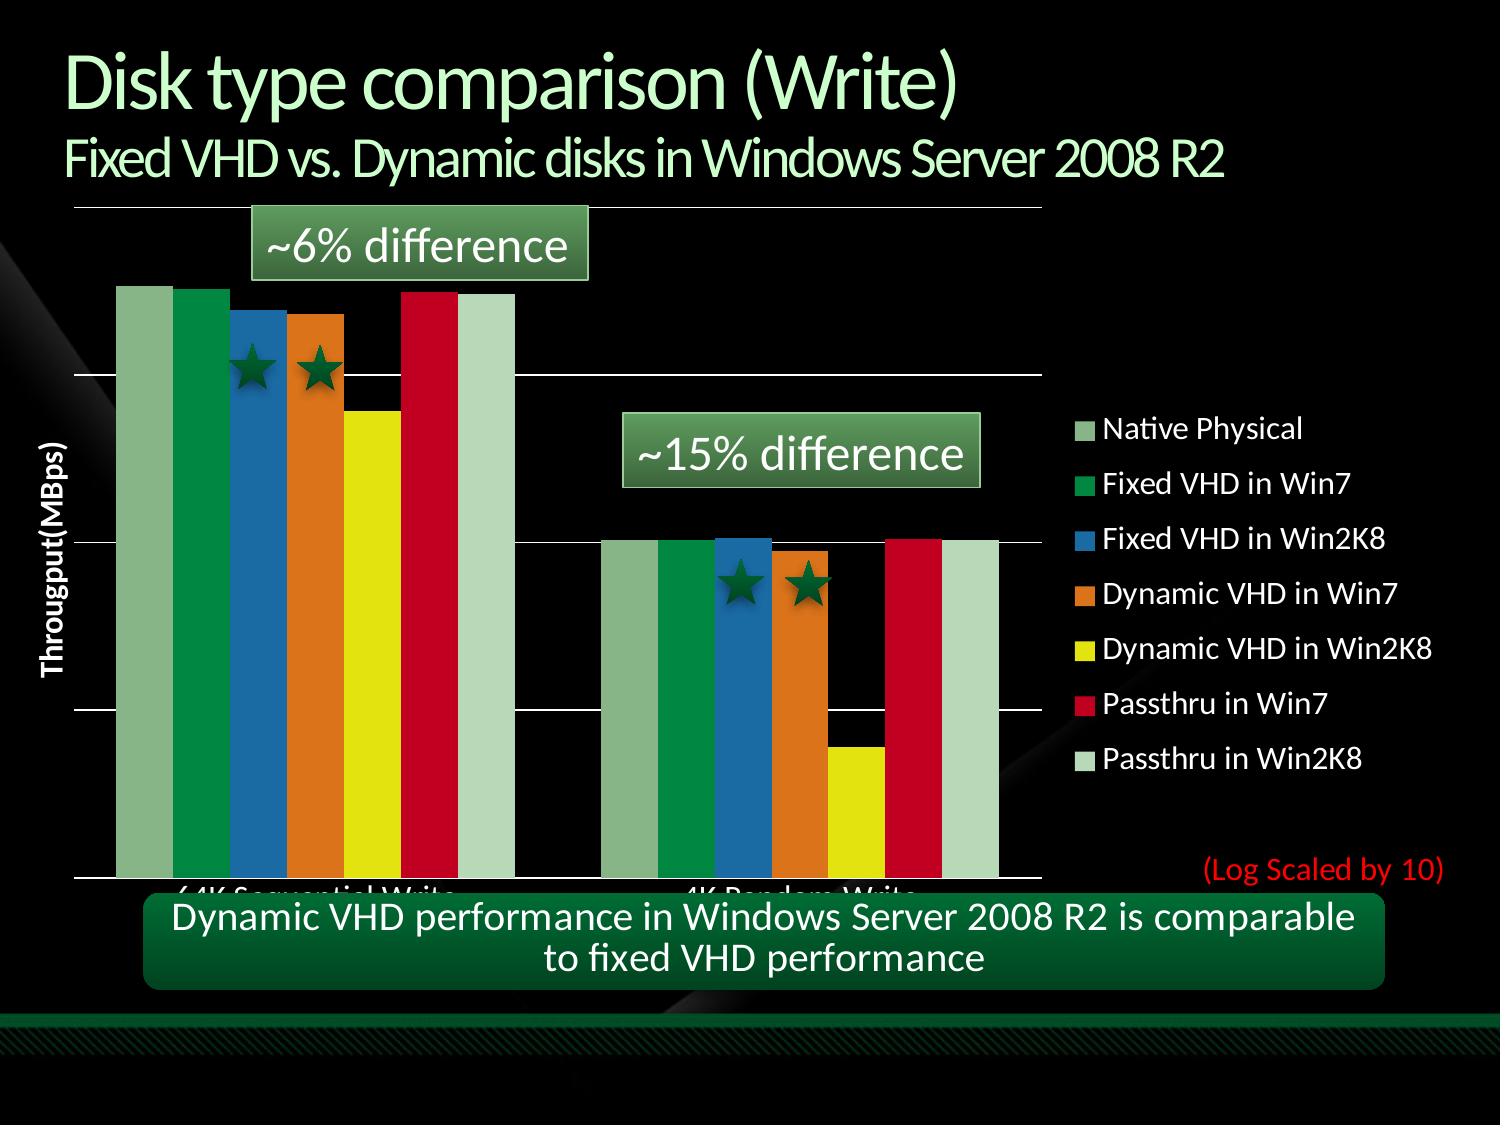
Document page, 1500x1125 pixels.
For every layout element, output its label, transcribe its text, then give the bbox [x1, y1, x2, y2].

chart [27, 197, 1461, 1007]
title Disk type comparison (Write) Fixed VHD vs. Dynamic disks in Windows Server 2008 R2 [63, 37, 1438, 192]
picture [0, 0, 1500, 1125]
